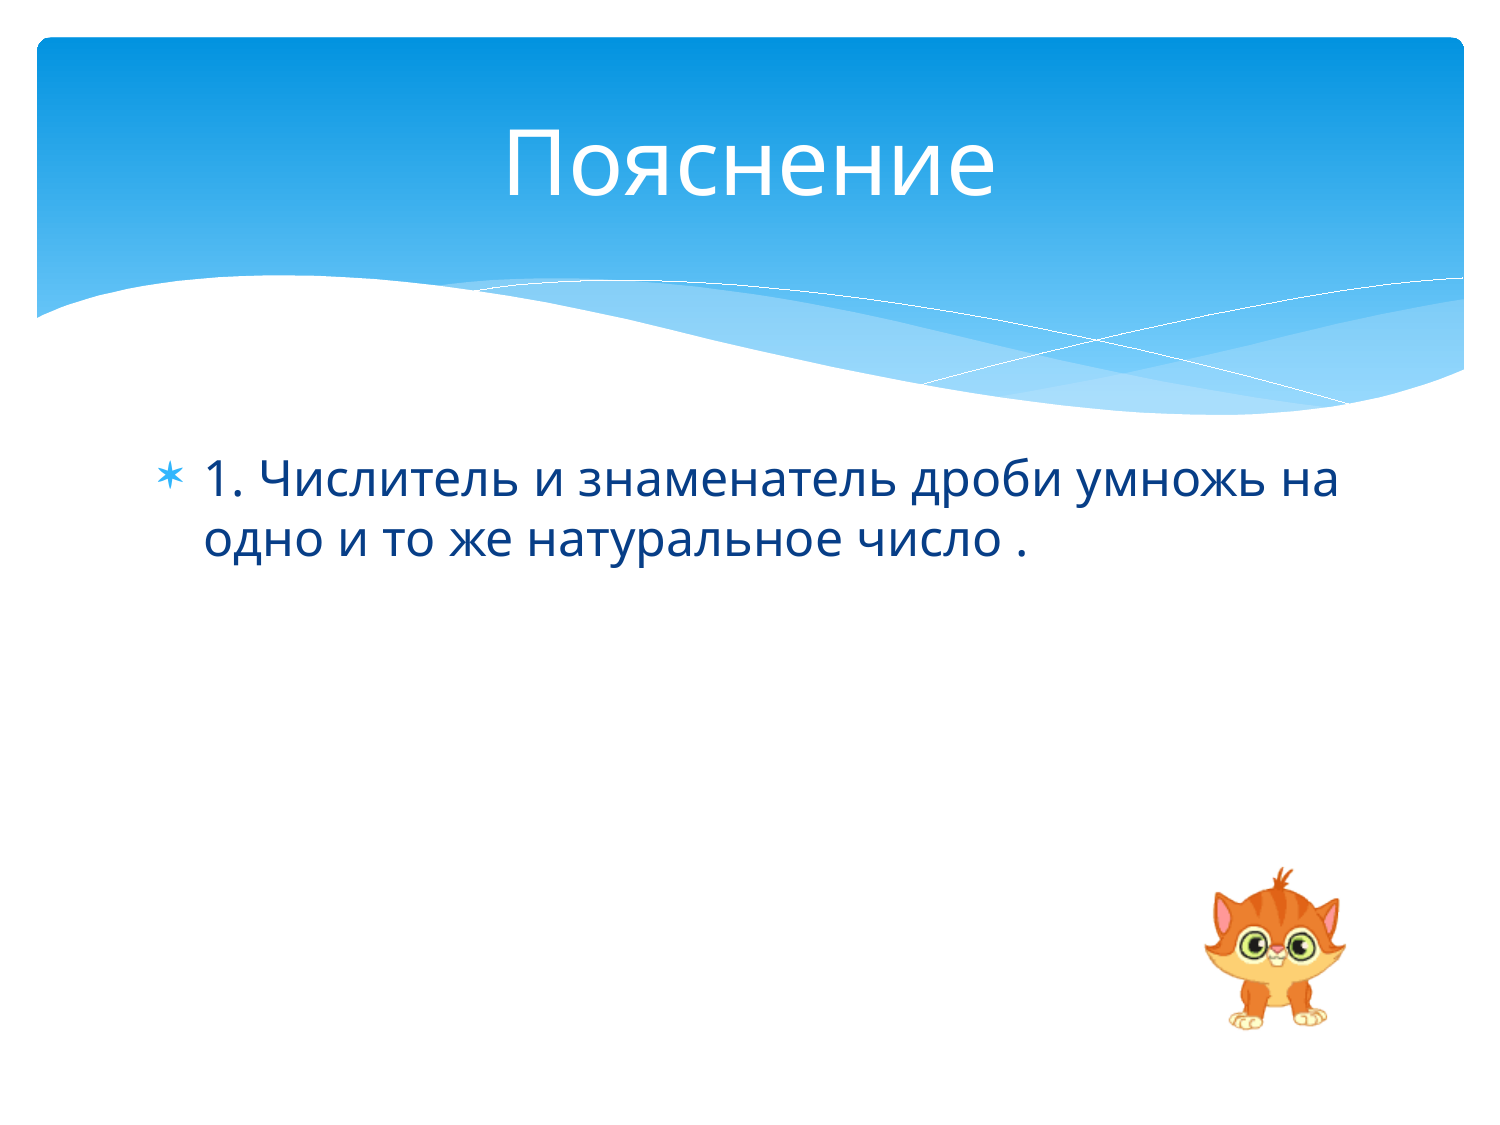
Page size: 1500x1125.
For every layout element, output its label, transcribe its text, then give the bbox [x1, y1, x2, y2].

picture [1165, 751, 1359, 1063]
list 1. Числитель и знаменатель дроби умножь на одно и то же натуральное число . [143, 438, 1359, 1005]
title Пояснение [75, 55, 1425, 261]
